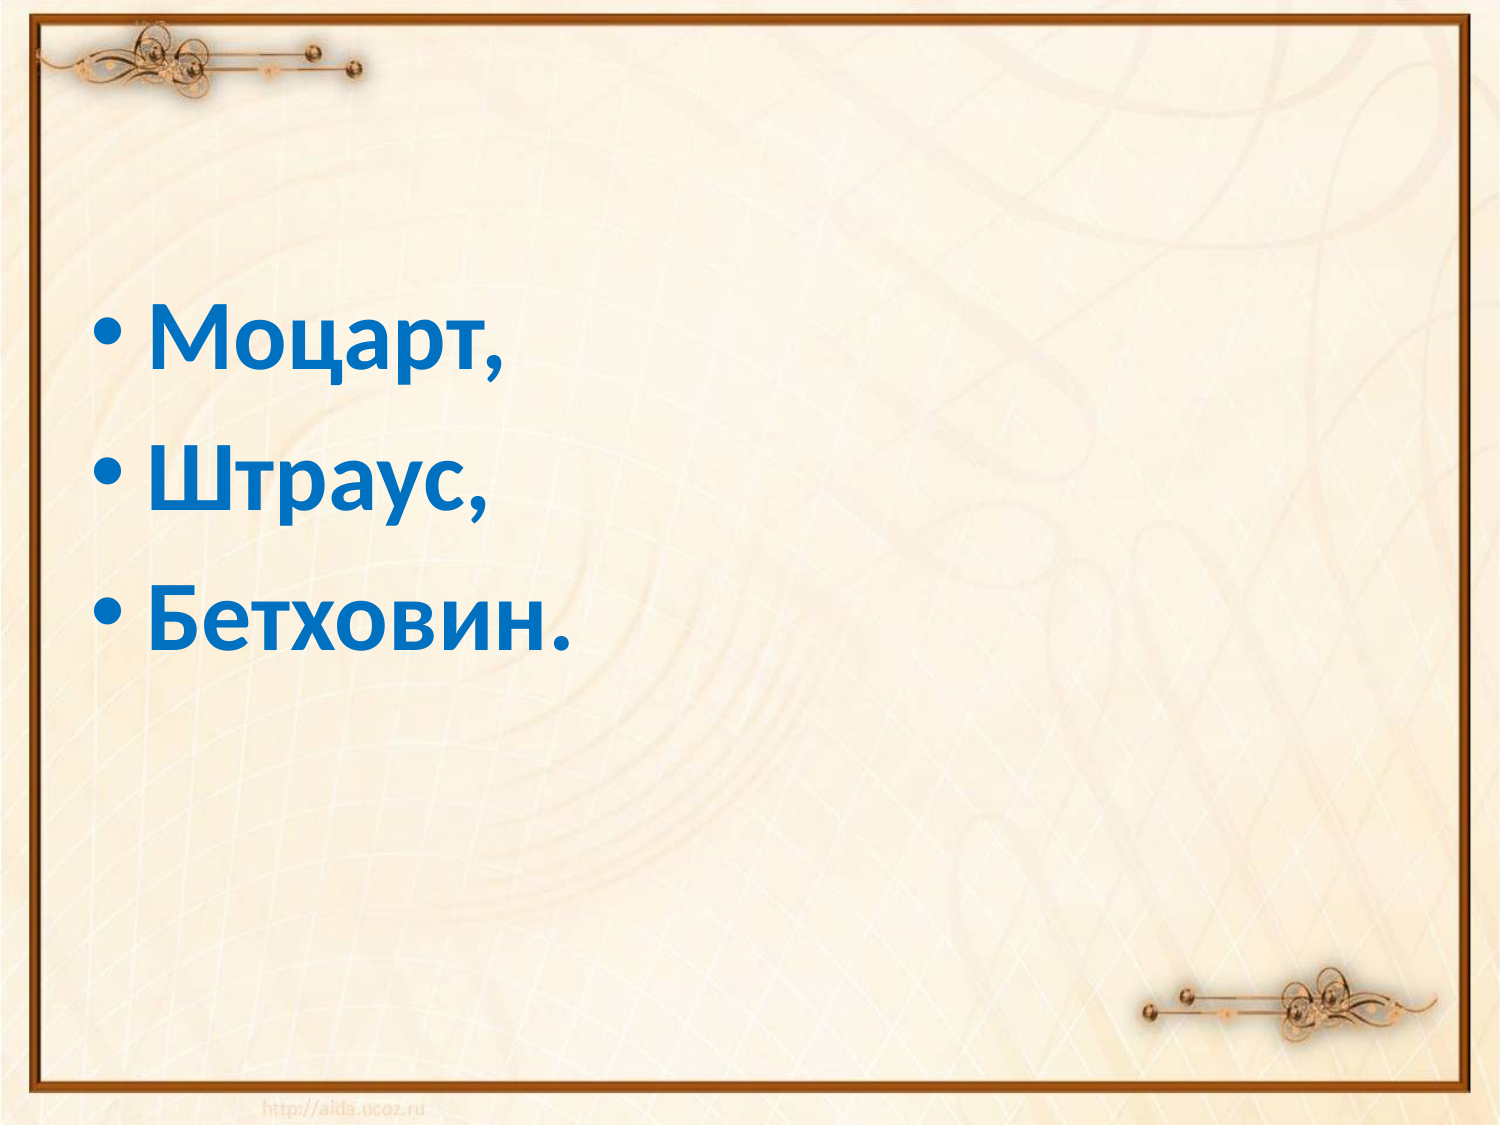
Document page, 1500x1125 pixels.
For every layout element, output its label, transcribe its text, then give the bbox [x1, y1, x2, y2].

picture [0, 0, 1500, 1125]
list Моцарт, Штраус, Бетховин. [75, 262, 1425, 1005]
